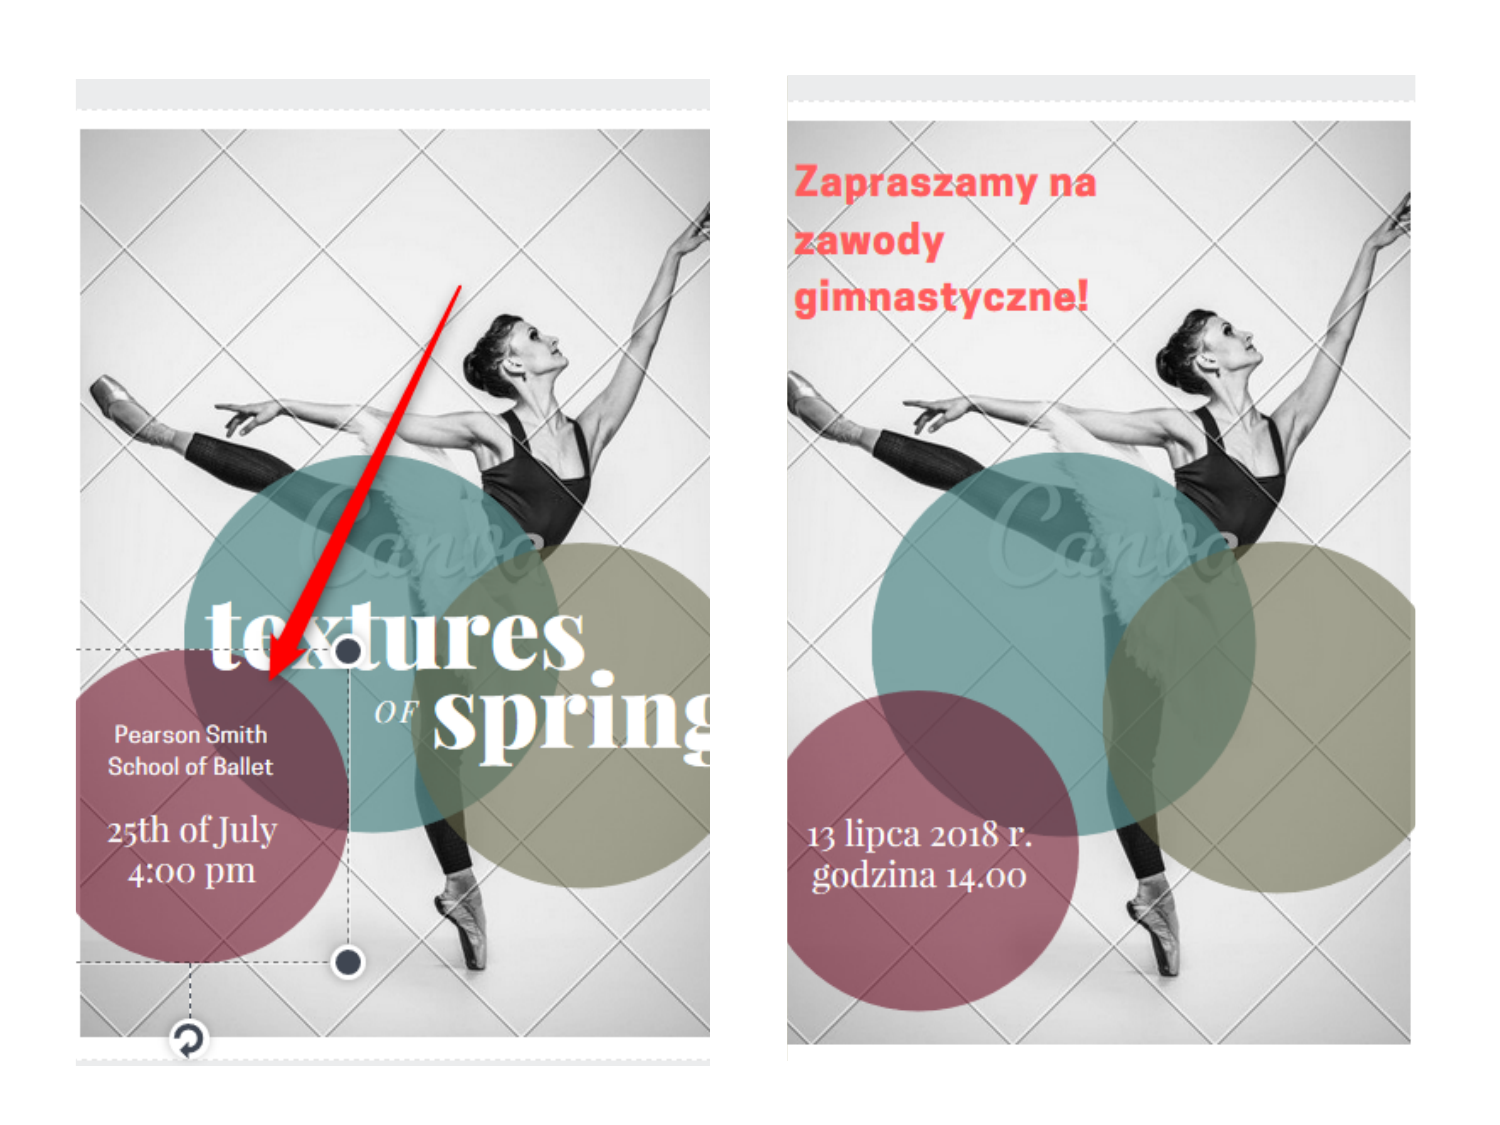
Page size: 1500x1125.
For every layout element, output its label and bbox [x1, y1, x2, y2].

picture [786, 75, 1416, 1062]
picture [75, 79, 711, 1067]
